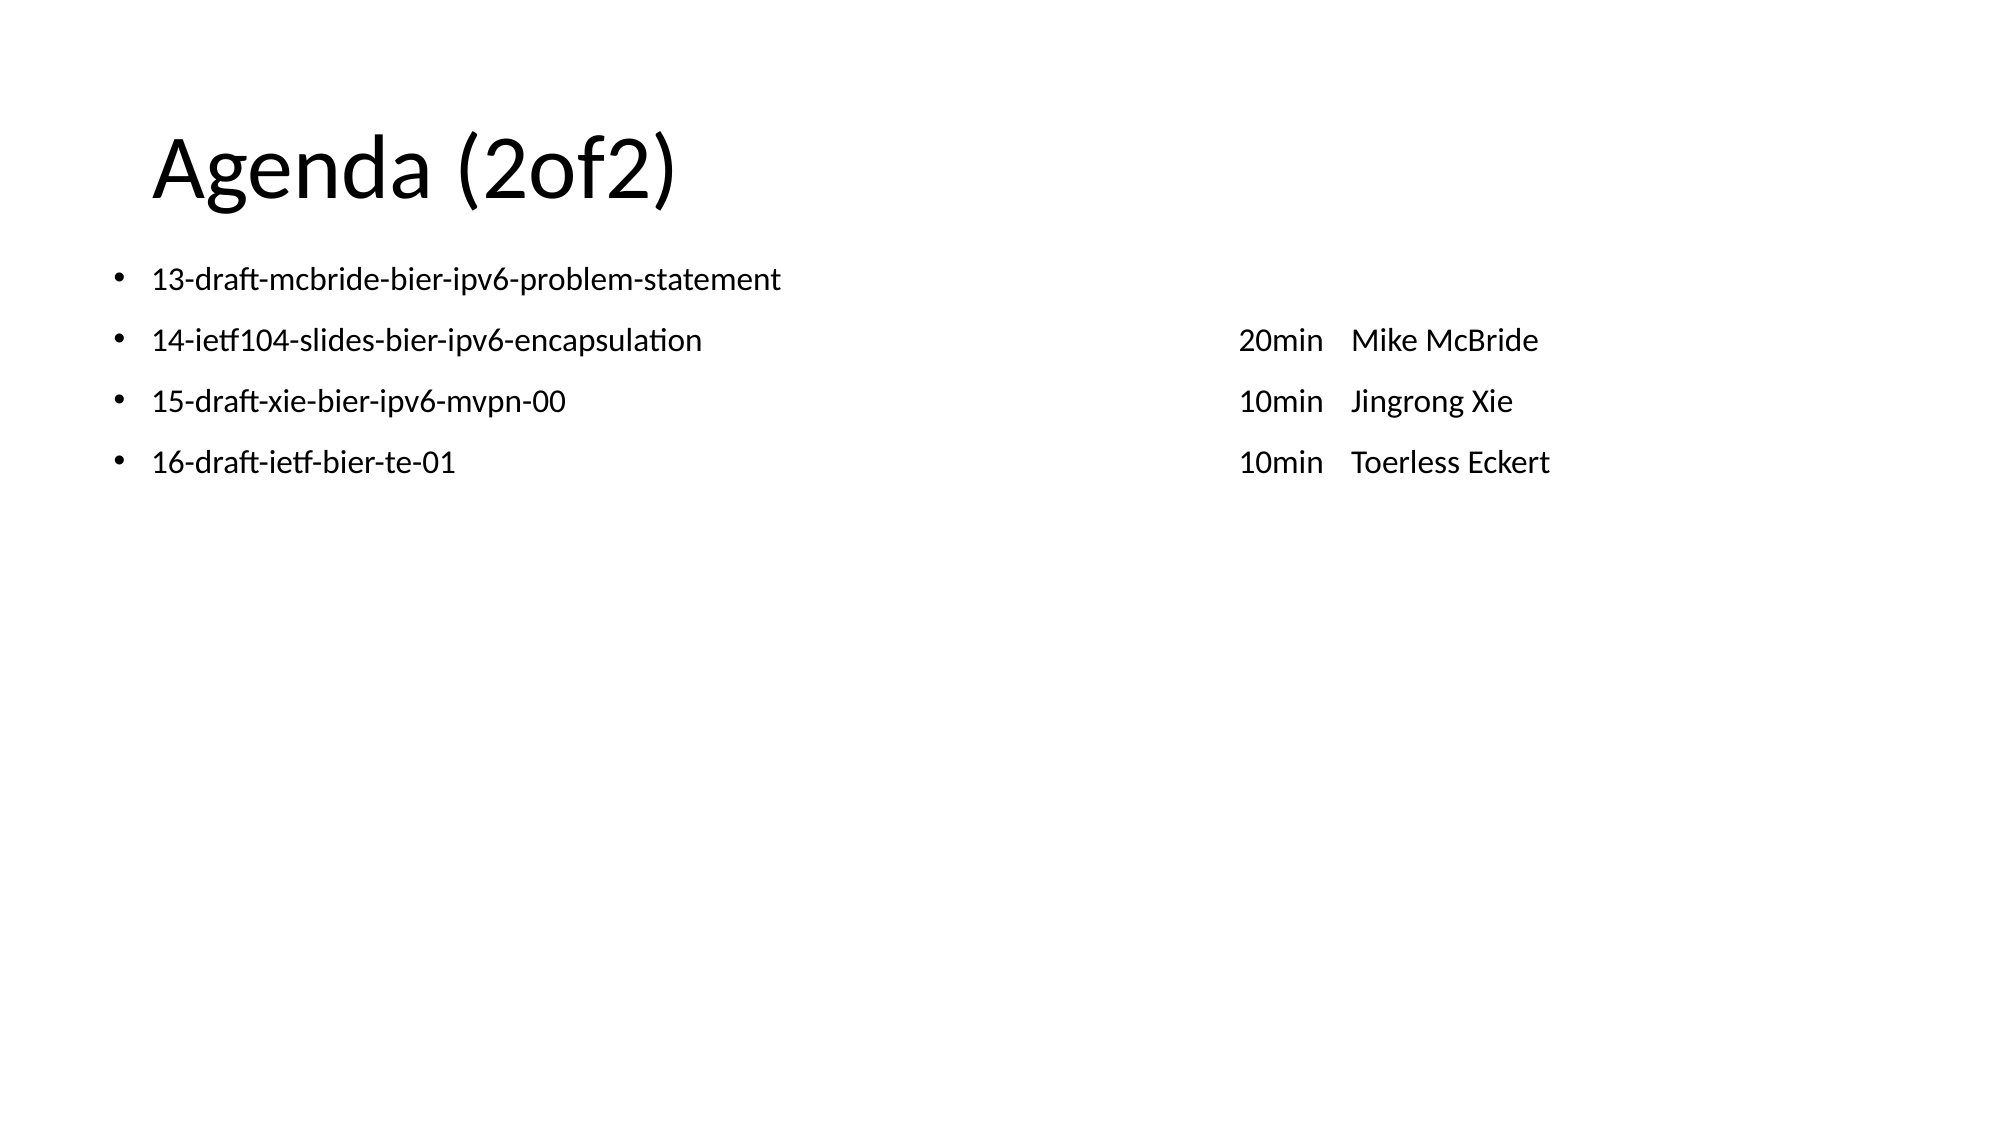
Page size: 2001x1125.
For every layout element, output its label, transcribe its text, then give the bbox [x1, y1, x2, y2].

title Agenda (2of2) [137, 59, 1863, 249]
list 13-draft-mcbride-bier-ipv6-problem-statement 14-ietf104-slides-bier-ipv6-encapsulation 20min Mike McBride 15-draft-xie-bier-ipv6-mvpn-00 10min Jingrong Xie 16-draft-ietf-bier-te-01 10min Toerless Eckert [98, 249, 1943, 1000]
